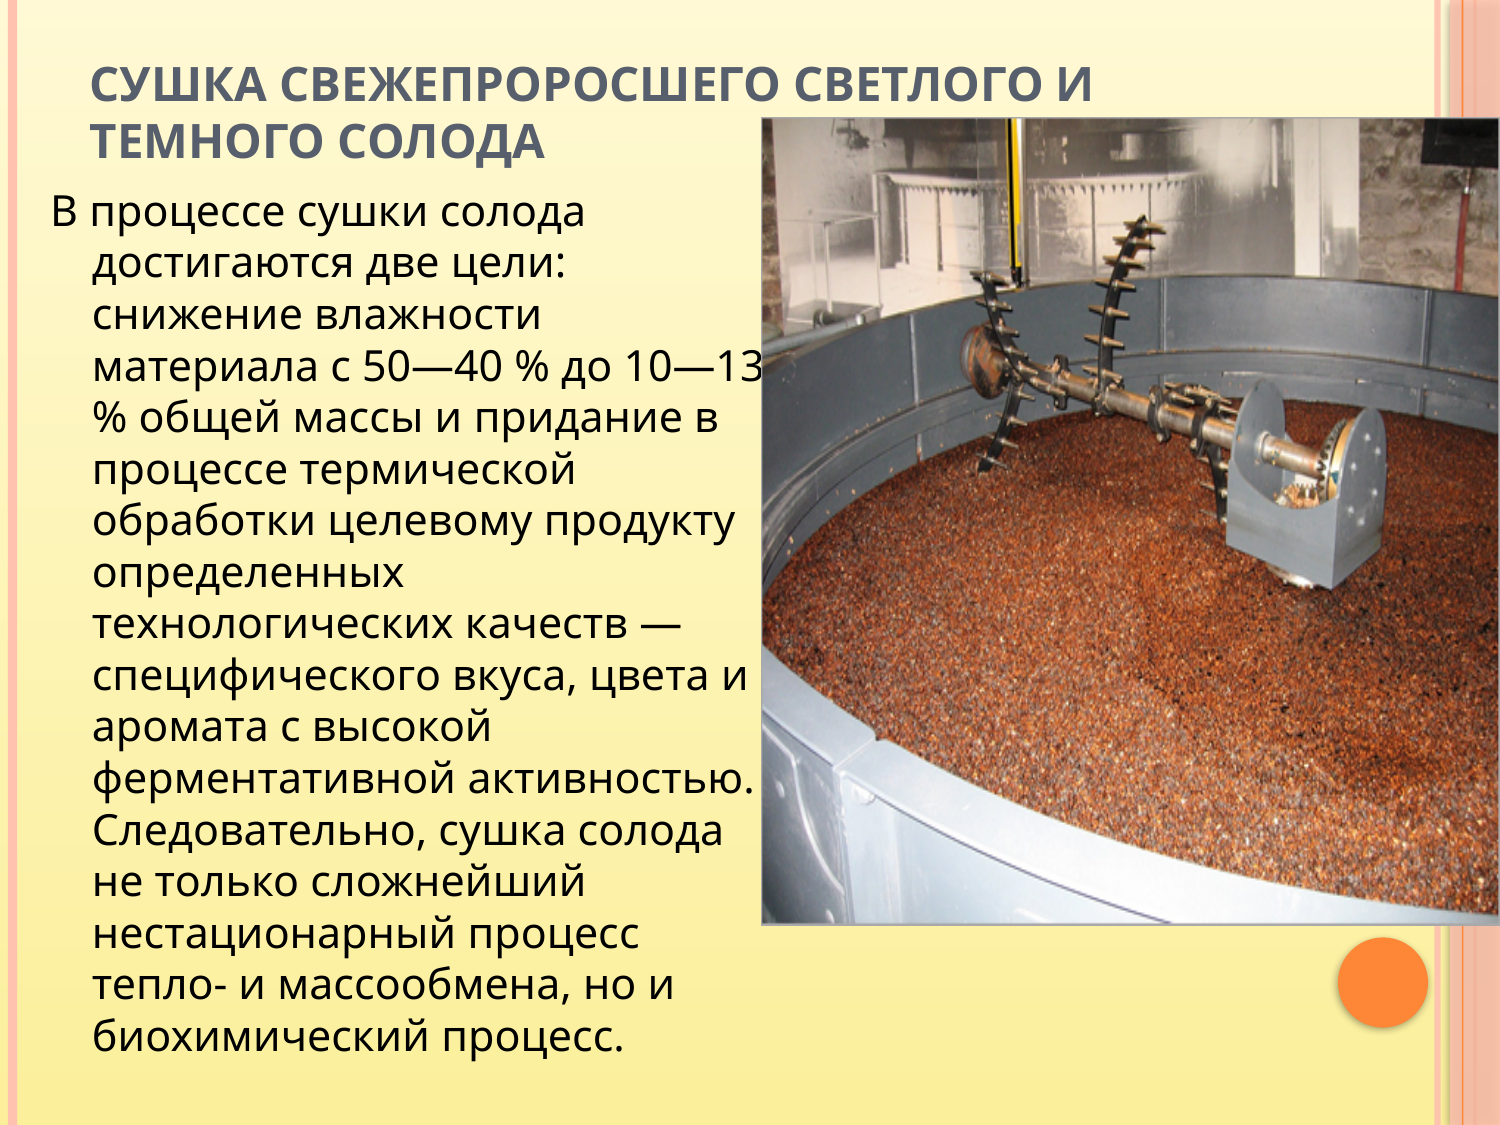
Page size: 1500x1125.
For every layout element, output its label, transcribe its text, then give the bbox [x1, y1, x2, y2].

title Сушка свежепроросшего светлого и темного солода [75, 45, 1300, 175]
list В процессе сушки солода достигаются две цели: снижение влажности материала с 50—40 % до 10—13 % общей массы и придание в процессе термической обработки целевому продукту определенных технологических качеств — специфического вкуса, цвета и аромата с высокой ферментативной активностью. Следовательно, сушка солода не только сложнейший нестационарный процесс тепло- и массообмена, но и биохимический процесс. [34, 175, 781, 1079]
picture [761, 116, 1500, 927]
